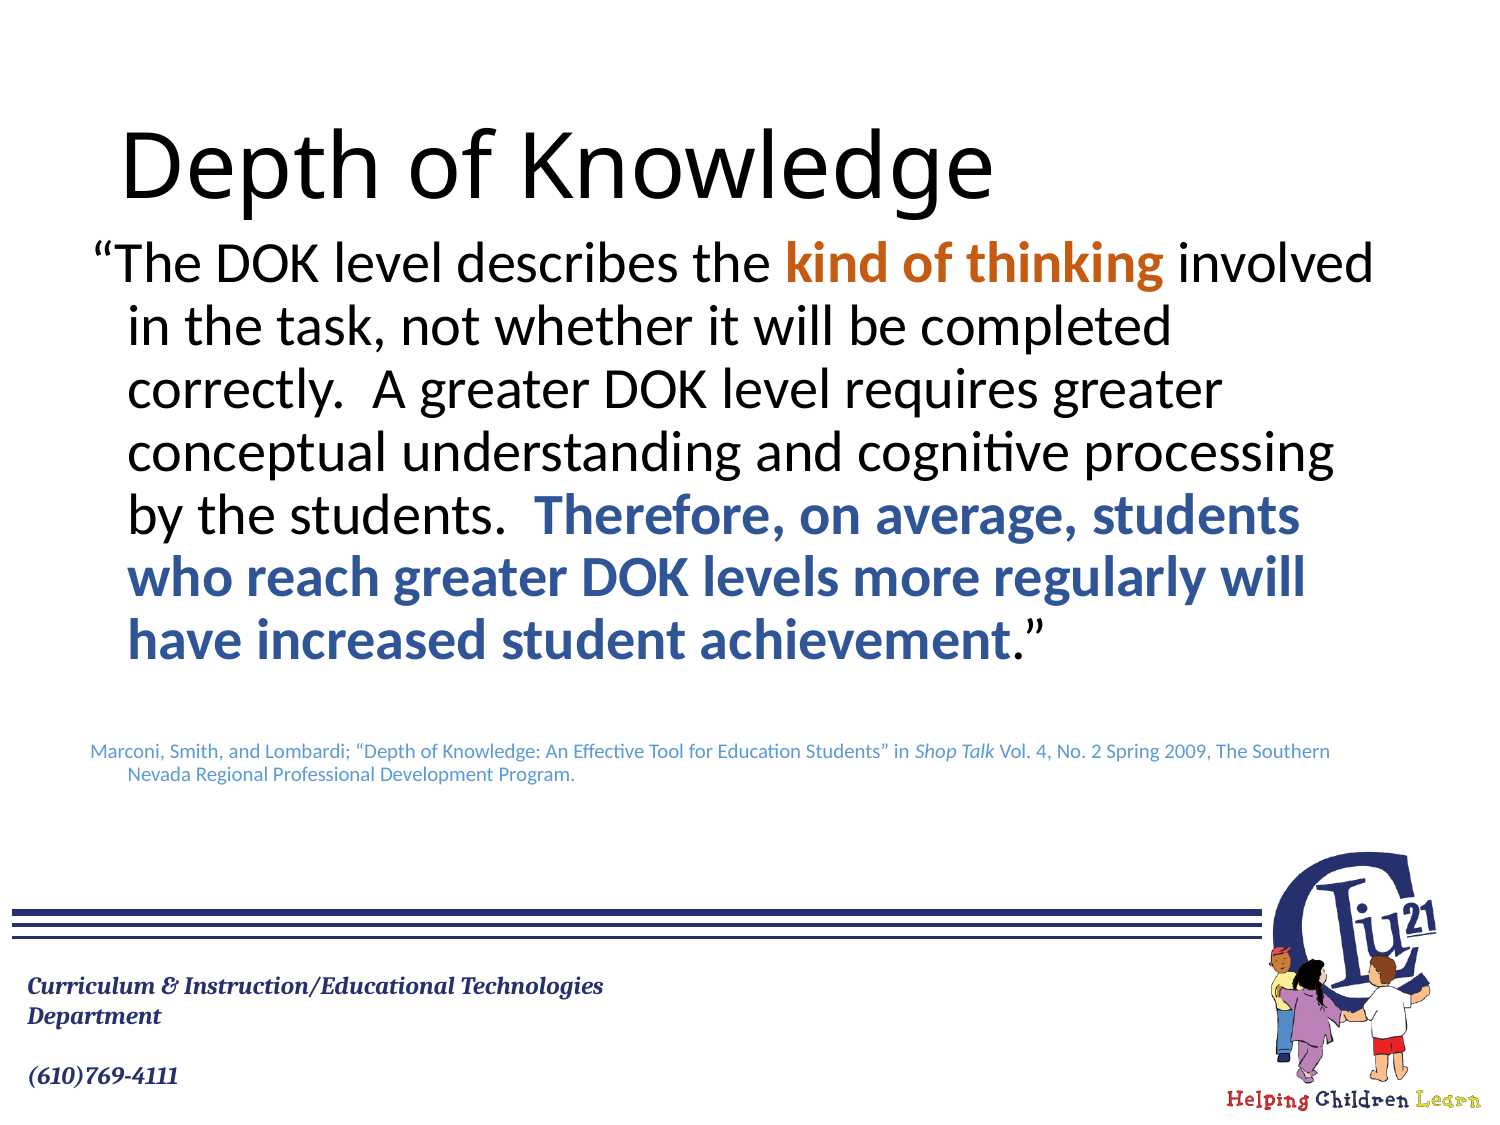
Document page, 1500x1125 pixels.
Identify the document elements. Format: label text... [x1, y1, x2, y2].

title Depth of Knowledge [103, 59, 1397, 224]
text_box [12, 837, 1500, 1121]
list “The DOK level describes the kind of thinking involved in the task, not whether it will be completed correctly. A greater DOK level requires greater conceptual understanding and cognitive processing by the students. Therefore, on average, students who reach greater DOK levels more regularly will have increased student achievement.” Marconi, Smith, and Lombardi; “Depth of Knowledge: An Effective Tool for Education Students” in Shop Talk Vol. 4, No. 2 Spring 2009, The Southern Nevada Regional Professional Development Program. [75, 224, 1413, 837]
